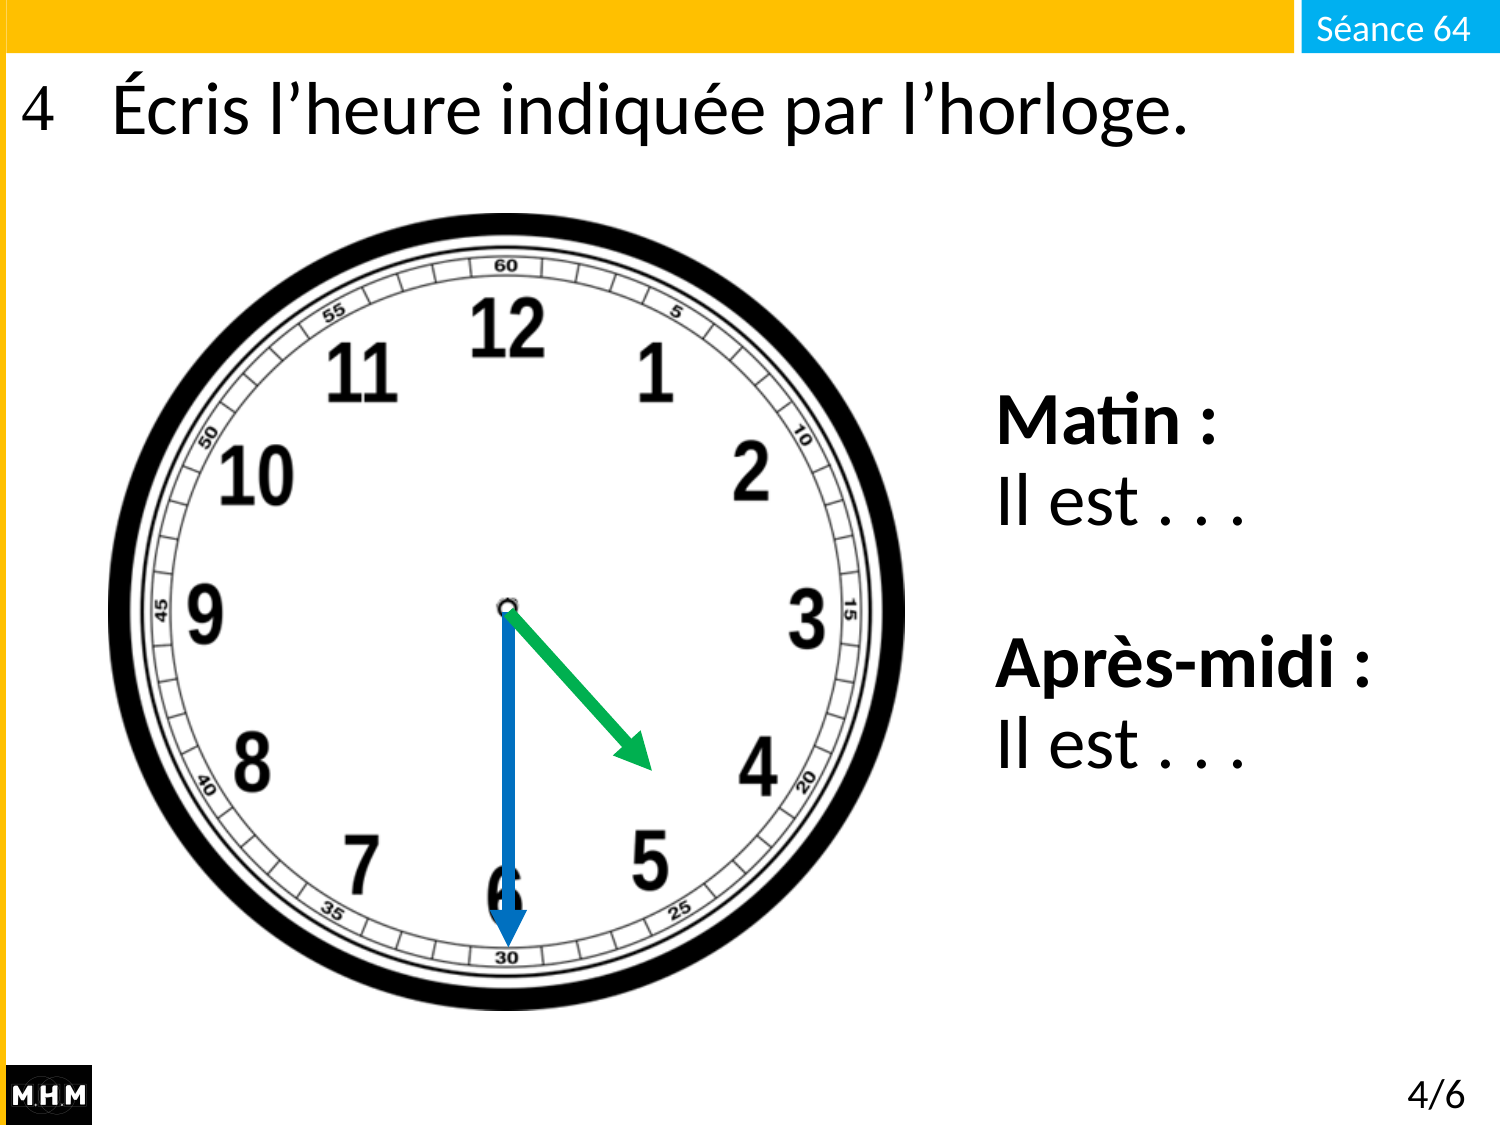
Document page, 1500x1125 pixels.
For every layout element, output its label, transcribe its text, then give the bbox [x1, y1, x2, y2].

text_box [508, 611, 652, 771]
picture [6, 1065, 92, 1125]
title Écris l’heure indiquée par l’horloge. [96, 60, 1391, 160]
text_box Matin : Il est . . . Après-midi : Il est . . . [980, 301, 1500, 863]
list 4/6 [1373, 1064, 1500, 1125]
picture [108, 213, 905, 1011]
